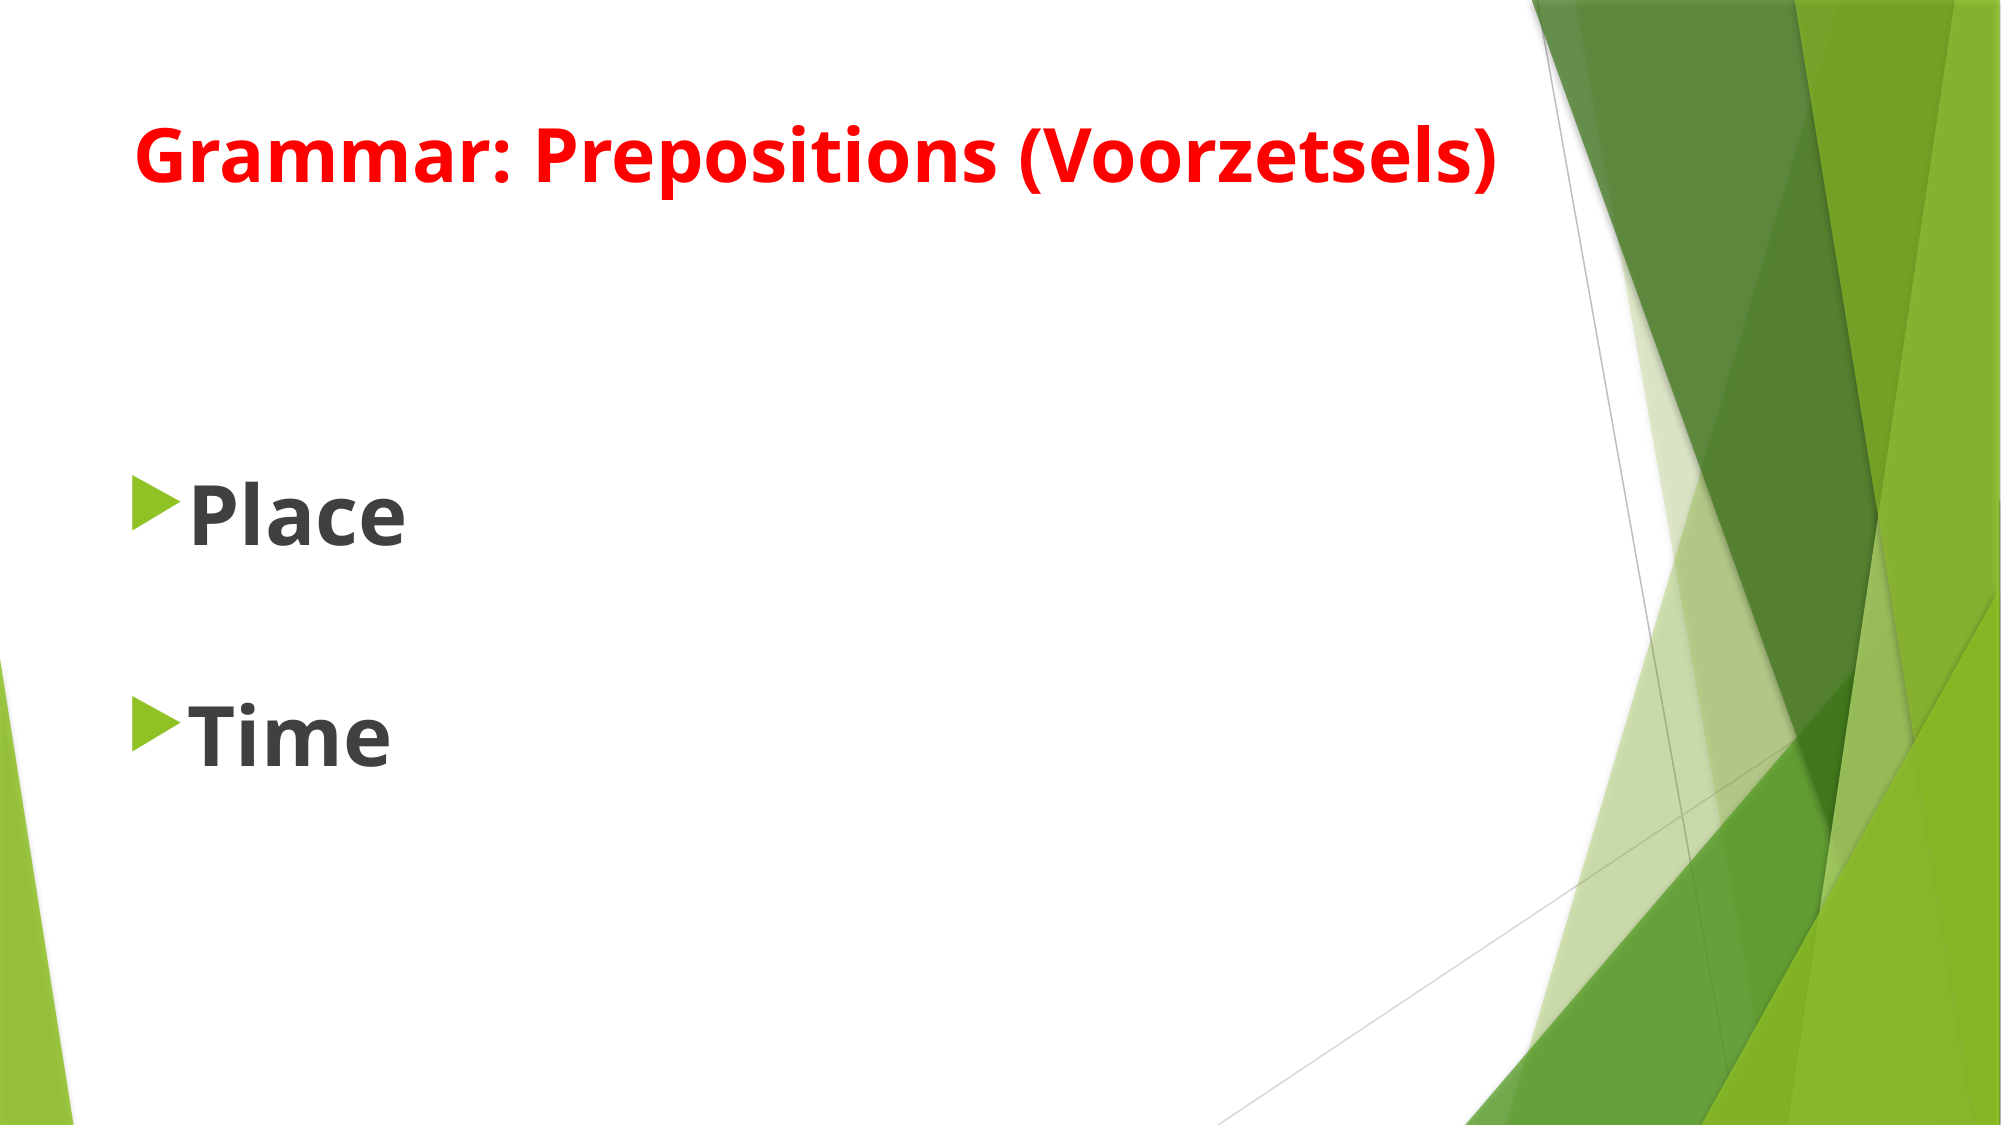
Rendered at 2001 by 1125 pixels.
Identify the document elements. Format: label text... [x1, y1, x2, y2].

list Place Time [111, 354, 1522, 992]
title Grammar: Prepositions (Voorzetsels) [111, 99, 1522, 317]
